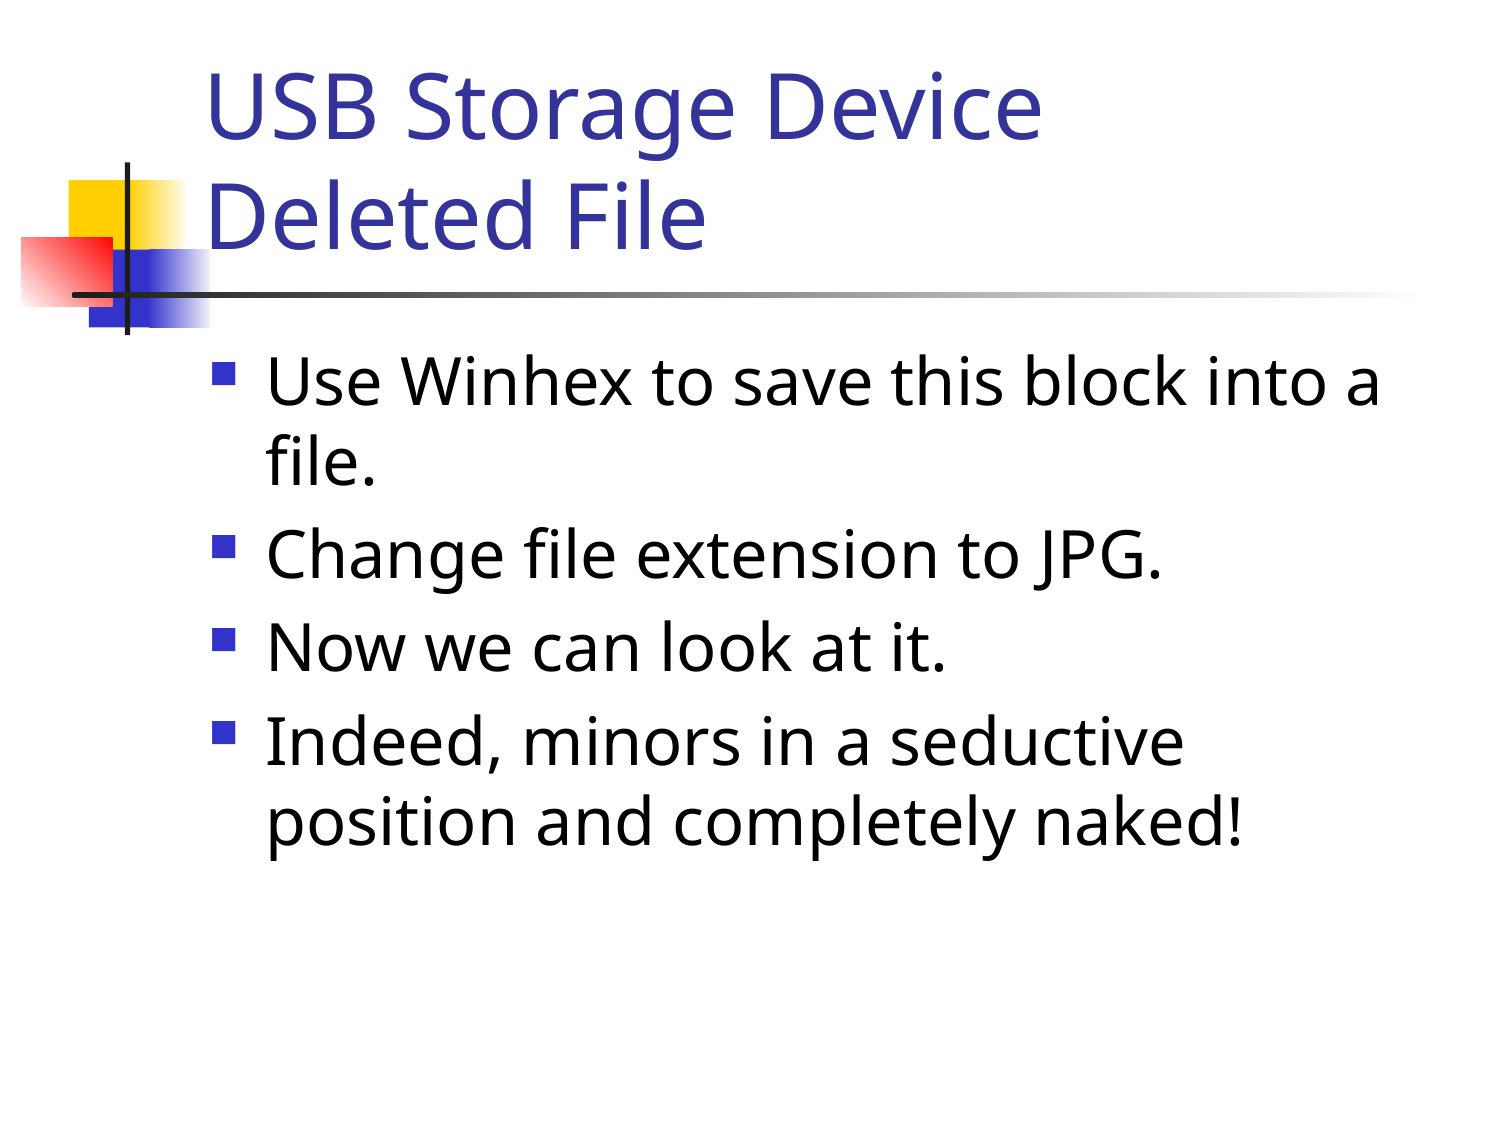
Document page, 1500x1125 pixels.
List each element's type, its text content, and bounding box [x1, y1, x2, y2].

title USB Storage Device Deleted File [188, 34, 1468, 276]
list Use Winhex to save this block into a file. Change file extension to JPG. Now we can look at it. Indeed, minors in a seductive position and completely naked! [193, 330, 1470, 1007]
